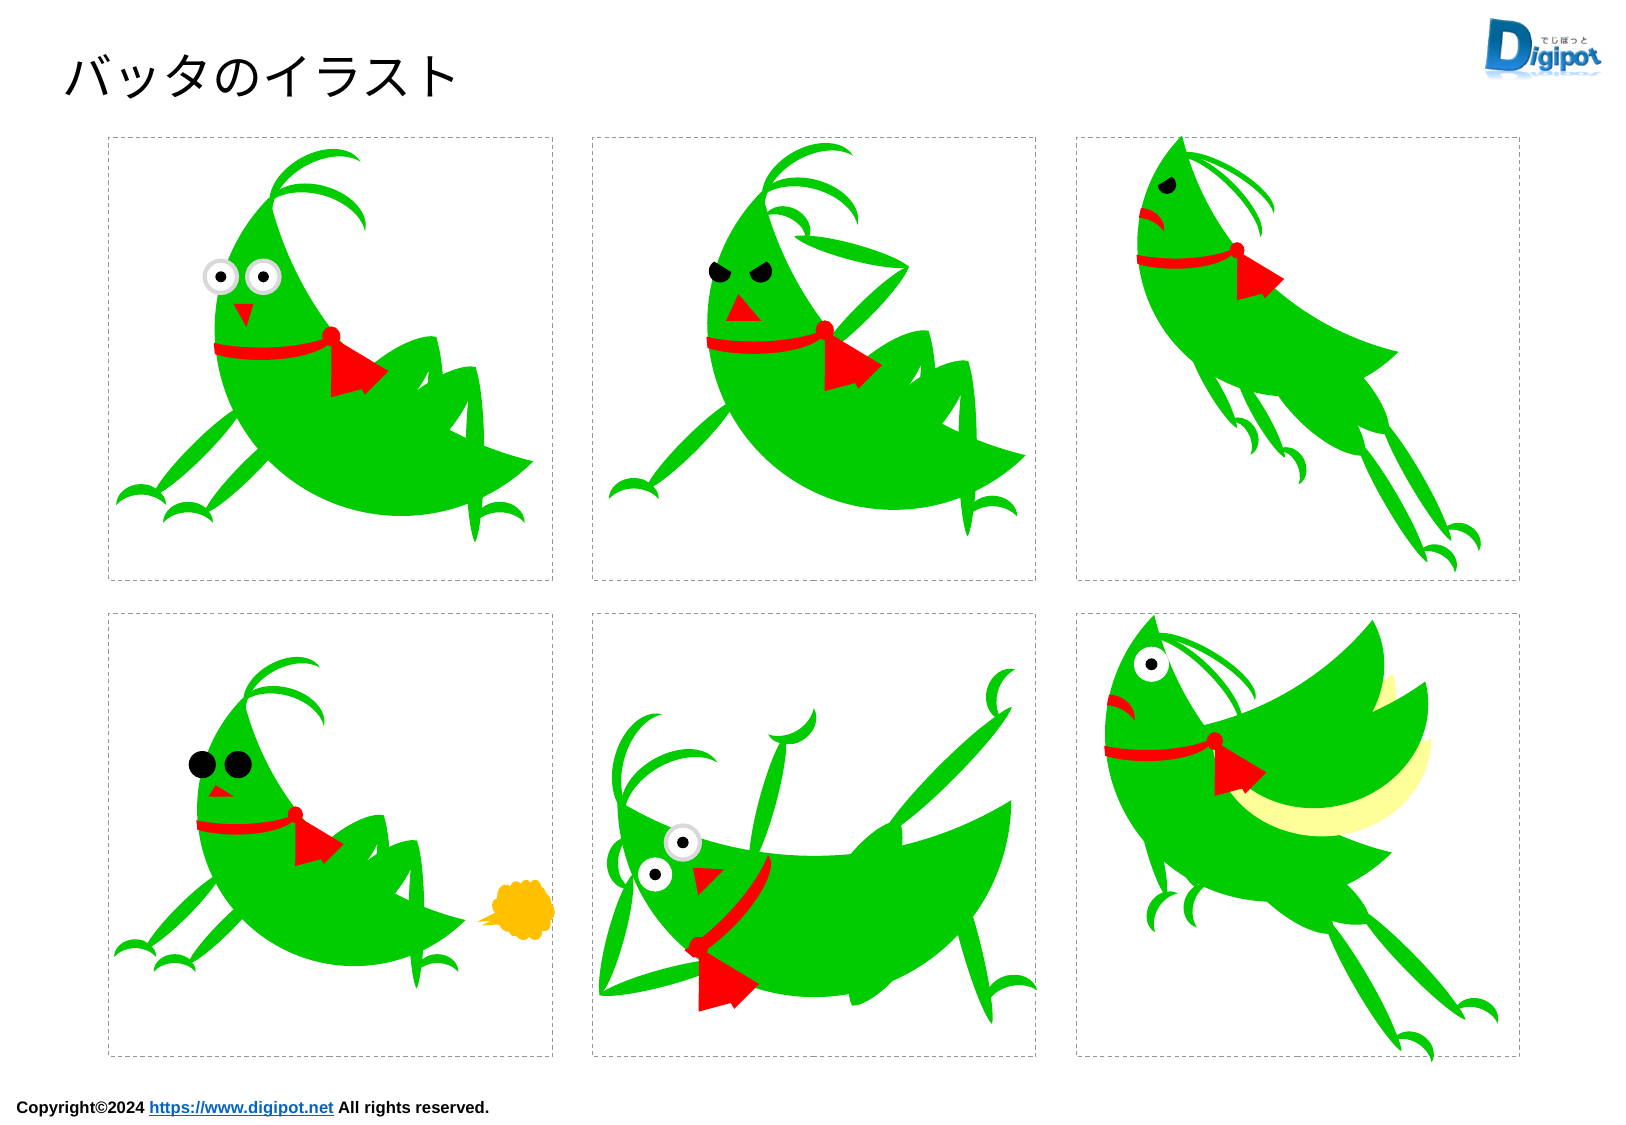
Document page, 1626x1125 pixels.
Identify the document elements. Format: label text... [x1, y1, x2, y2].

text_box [1144, 133, 1414, 605]
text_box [590, 634, 1022, 1038]
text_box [1100, 612, 1529, 1098]
picture [1485, 18, 1602, 82]
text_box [103, 663, 555, 1022]
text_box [103, 156, 525, 582]
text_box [595, 150, 1018, 576]
text_box バッタのイラスト [47, 38, 477, 113]
